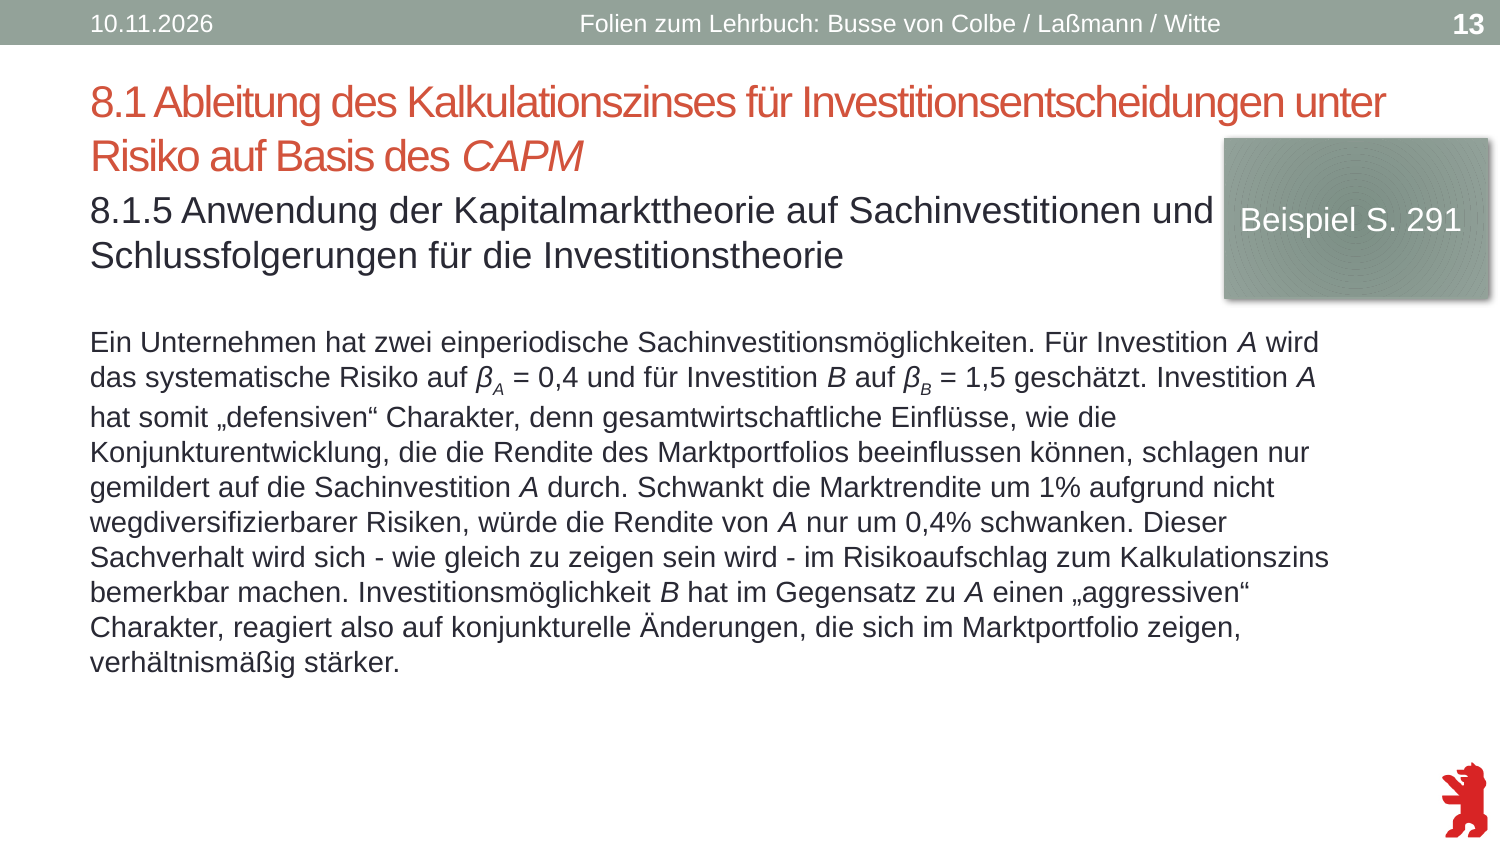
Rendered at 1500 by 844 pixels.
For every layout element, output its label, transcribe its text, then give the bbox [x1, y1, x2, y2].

picture [1434, 760, 1500, 844]
footer Folien zum Lehrbuch: Busse von Colbe / Laßmann / Witte [562, 2, 1238, 43]
title 8.1 Ableitung des Kalkulationszinses für Investitionsentscheidungen unter Risiko auf Basis des CAPM [75, 65, 1425, 178]
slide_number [75, 2, 550, 43]
text_box 8.1.5 Anwendung der Kapitalmarkttheorie auf Sachinvestitionen und Schlussfolgerungen für die Investitionstheorie [74, 178, 1221, 284]
text_box Beispiel S. 291 [1224, 138, 1488, 299]
slide_number 13 [1325, 2, 1500, 43]
text_box Ein Unternehmen hat zwei einperiodische Sachinvestitionsmöglichkeiten. Für Investition A wird das systematische Risiko auf βA = 0,4 und für Investition B auf βB = 1,5 geschätzt. Investition A hat somit „defensiven“ Charakter, denn gesamtwirtschaftliche Einflüsse, wie die Konjunkturentwicklung, die die Rendite des Marktportfolios beeinflussen können, schlagen nur gemildert auf die Sachinvestition A durch. Schwankt die Marktrendite um 1% aufgrund nicht wegdiversifizierbarer Risiken, würde die Rendite von A nur um 0,4% schwanken. Dieser Sachverhalt wird sich ‑ wie gleich zu zeigen sein wird ‑ im Risikoaufschlag zum Kalkulationszins bemerkbar machen. Investitionsmöglichkeit B hat im Gegensatz zu A einen „aggressiven“ Charakter, reagiert also auf konjunkturelle Änderungen, die sich im Marktportfolio zeigen, verhältnismäßig stärker. [74, 316, 1354, 721]
